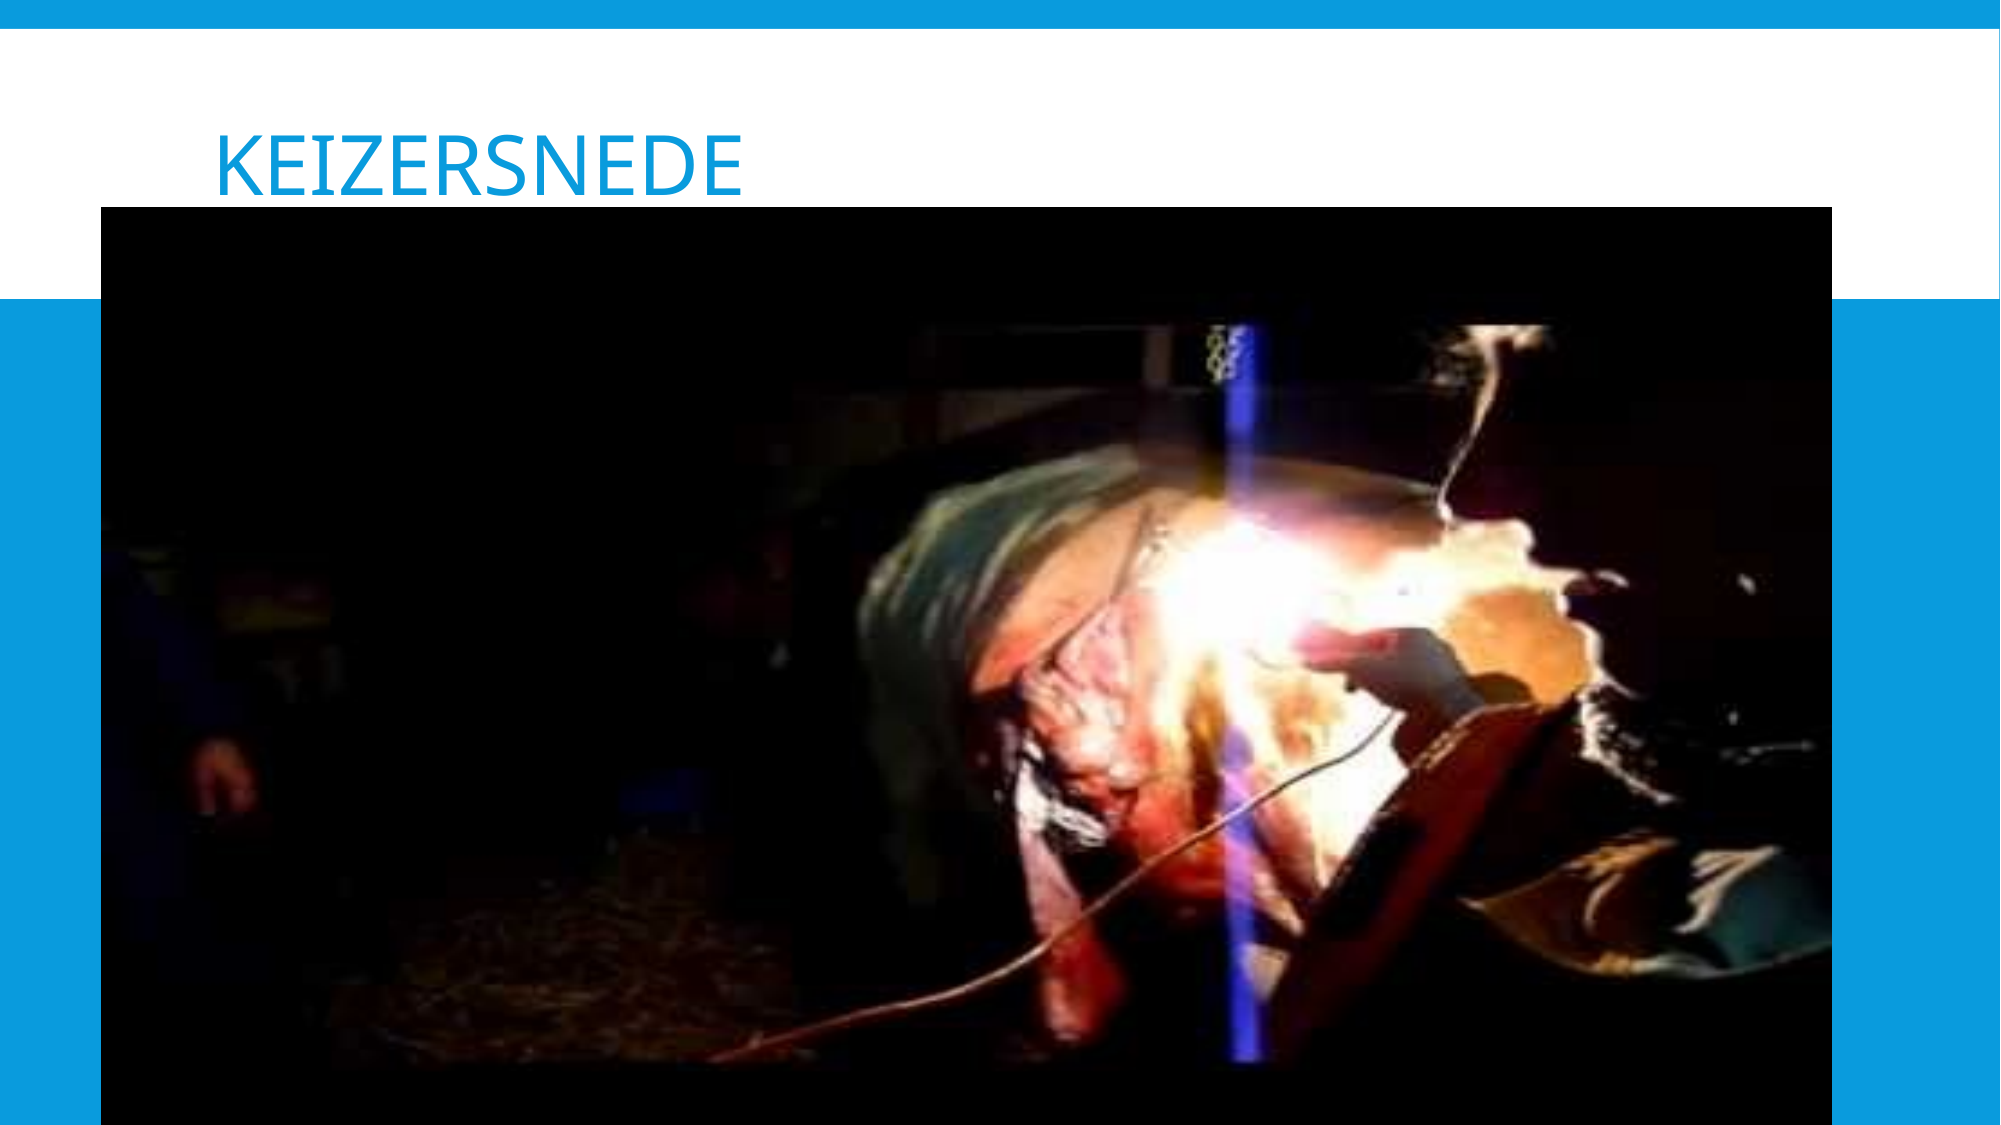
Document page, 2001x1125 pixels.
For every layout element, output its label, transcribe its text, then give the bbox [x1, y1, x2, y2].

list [100, 206, 1833, 1125]
title Keizersnede [197, 46, 1803, 202]
